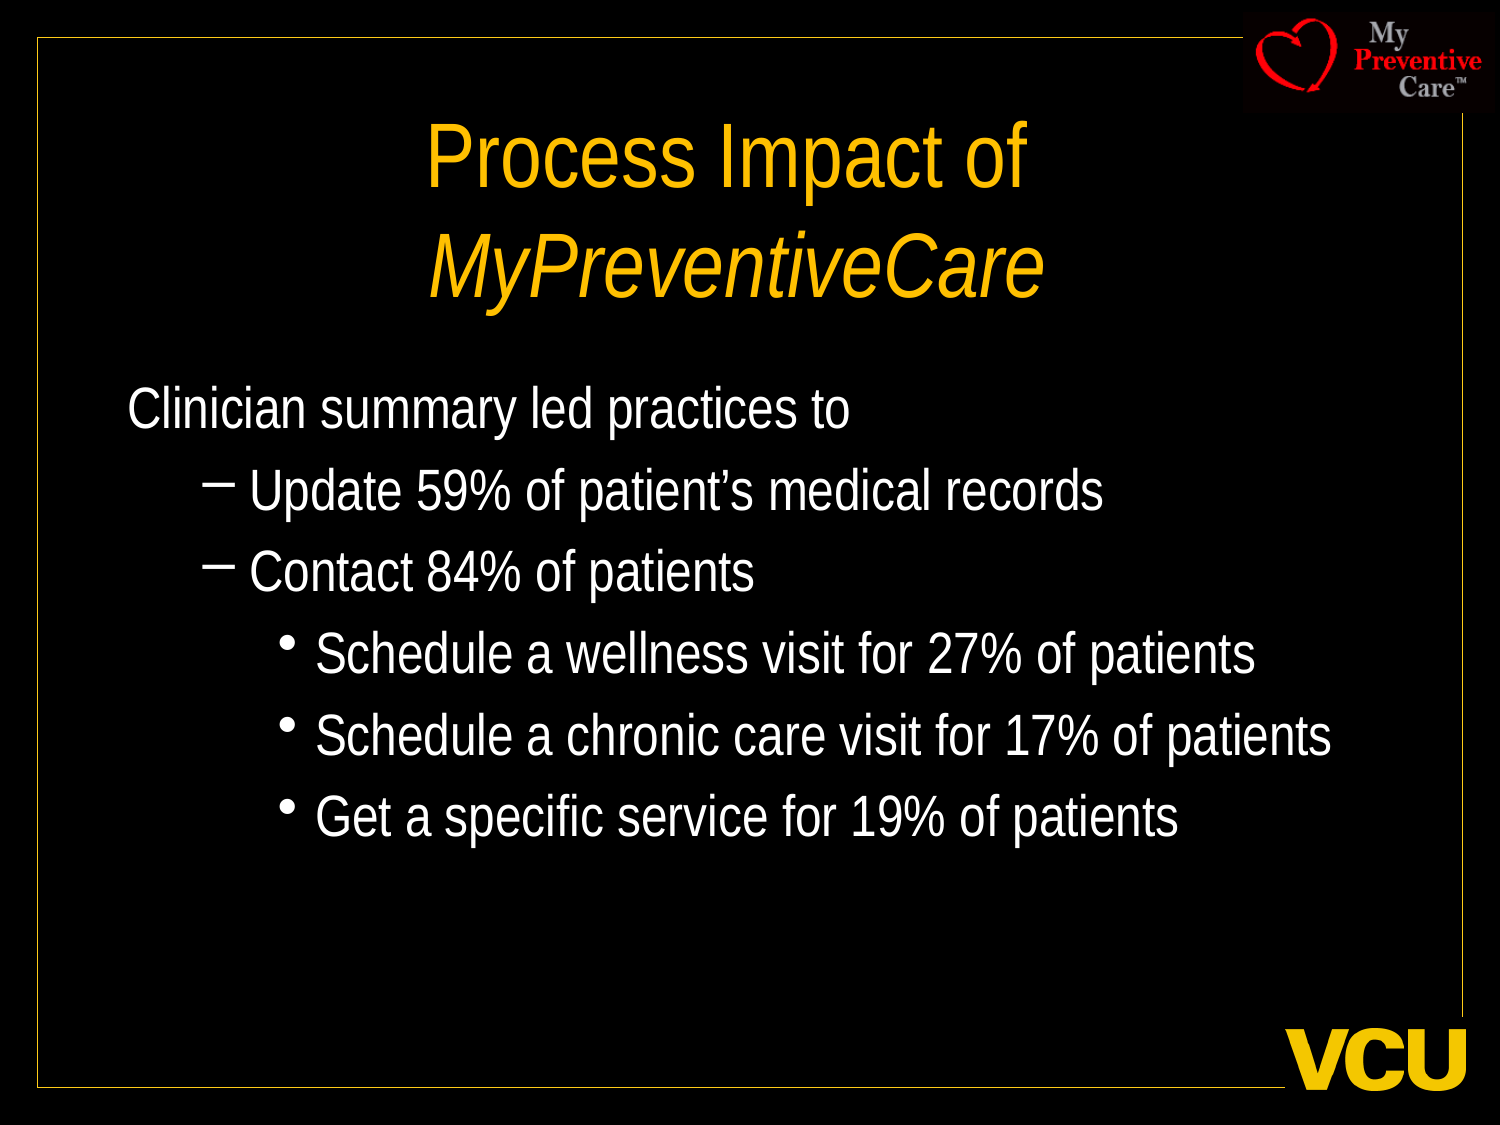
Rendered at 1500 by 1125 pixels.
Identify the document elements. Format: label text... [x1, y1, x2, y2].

picture [1285, 1017, 1474, 1091]
list Clinician summary led practices to Update 59% of patient’s medical records Contact 84% of patients Schedule a wellness visit for 27% of patients Schedule a chronic care visit for 17% of patients Get a specific service for 19% of patients [112, 362, 1388, 963]
picture [1243, 12, 1495, 113]
title Process Impact of MyPreventiveCare [99, 112, 1376, 301]
